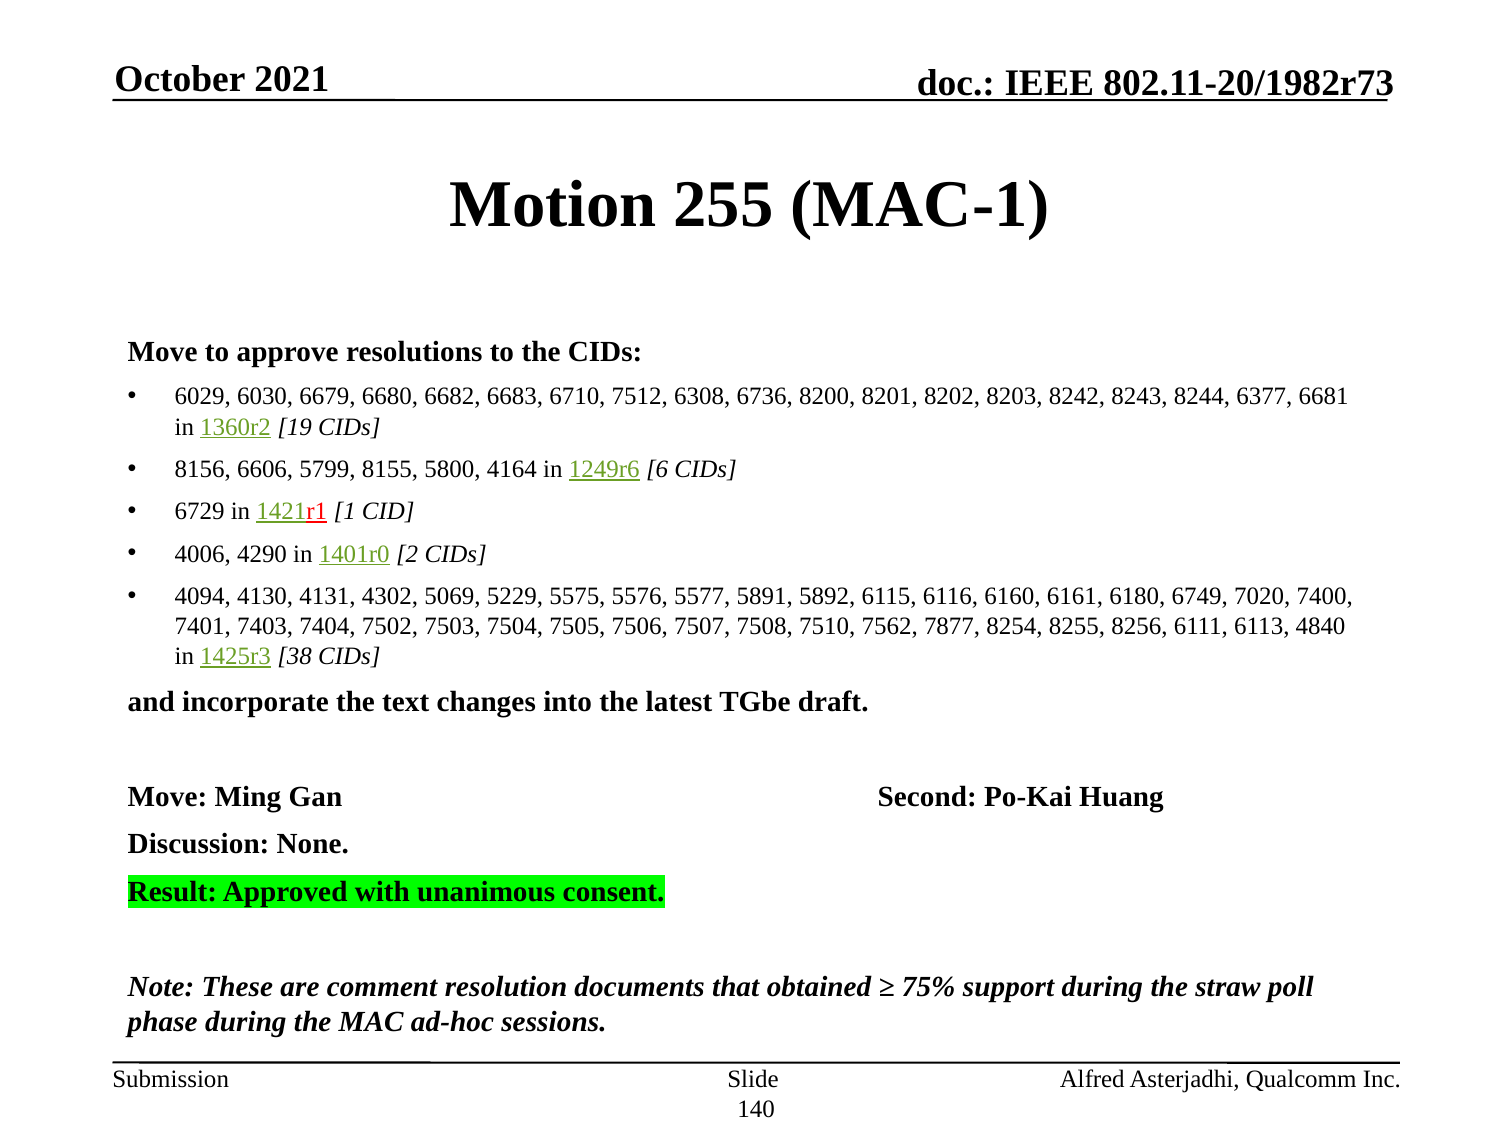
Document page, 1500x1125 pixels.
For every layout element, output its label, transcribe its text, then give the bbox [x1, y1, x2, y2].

title Motion 255 (MAC-1) [112, 112, 1388, 288]
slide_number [114, 54, 423, 100]
list Move to approve resolutions to the CIDs: 6029, 6030, 6679, 6680, 6682, 6683, 6710, 7512, 6308, 6736, 8200, 8201, 8202, 8203, 8242, 8243, 8244, 6377, 6681 in 1360r2 [19 CIDs] 8156, 6606, 5799, 8155, 5800, 4164 in 1249r6 [6 CIDs] 6729 in 1421r1 [1 CID] 4006, 4290 in 1401r0 [2 CIDs] 4094, 4130, 4131, 4302, 5069, 5229, 5575, 5576, 5577, 5891, 5892, 6115, 6116, 6160, 6161, 6180, 6749, 7020, 7400, 7401, 7403, 7404, 7502, 7503, 7504, 7505, 7506, 7507, 7508, 7510, 7562, 7877, 8254, 8255, 8256, 6111, 6113, 4840 in 1425r3 [38 CIDs] and incorporate the text changes into the latest TGbe draft. Move: Ming Gan Second: Po-Kai Huang Discussion: None. Result: Approved with unanimous consent. Note: These are comment resolution documents that obtained ≥ 75% support during the straw poll phase during the MAC ad-hoc sessions. [112, 324, 1388, 1063]
footer Alfred Asterjadhi, Qualcomm Inc. [878, 1061, 1402, 1093]
slide_number Slide 140 [712, 1061, 800, 1123]
